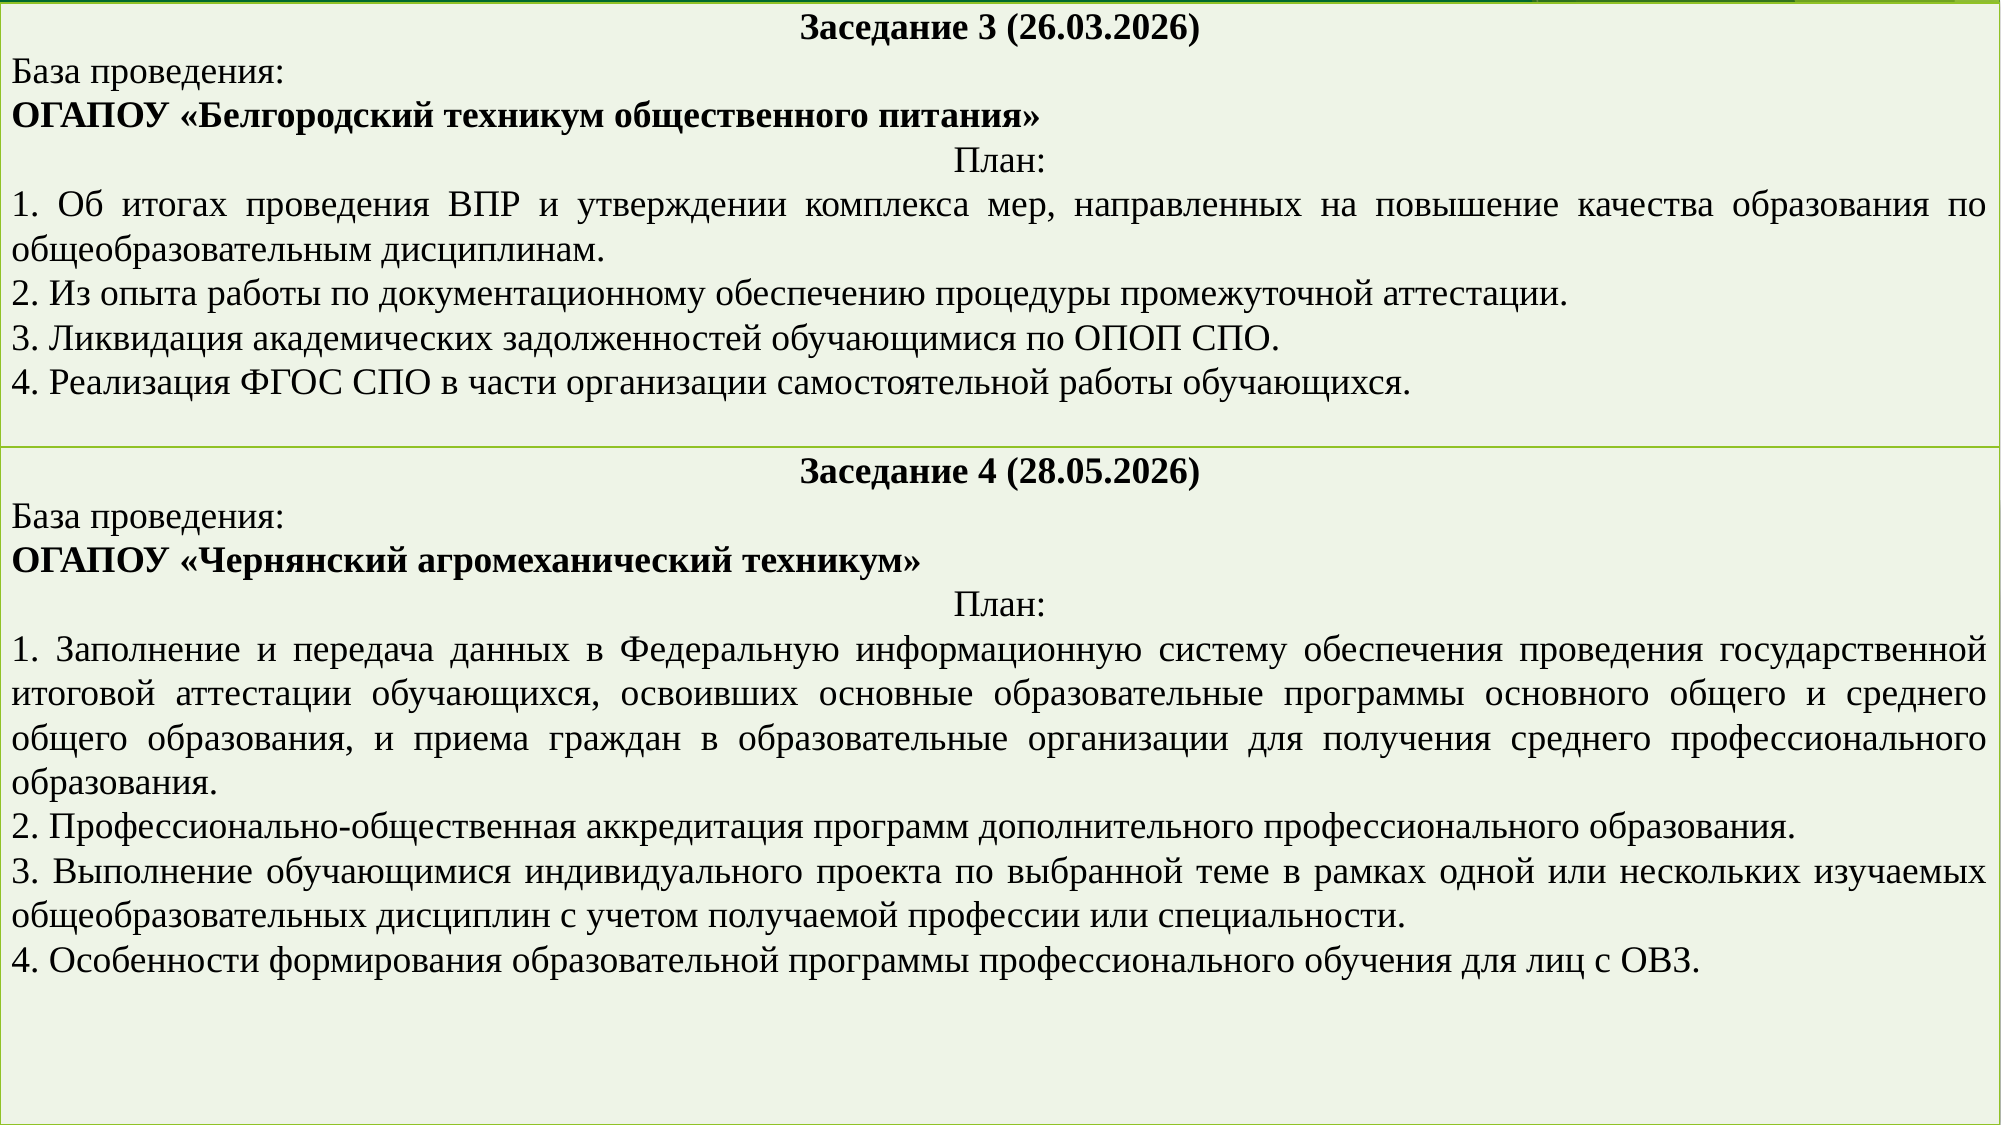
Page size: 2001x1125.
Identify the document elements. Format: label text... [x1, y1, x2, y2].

table_header Заседание 3 (26.03.2026) База проведения: ОГАПОУ «Белгородский техникум общественного питания» План: 1. Об итогах проведения ВПР и утверждении комплекса мер, направленных на повышение качества образования по общеобразовательным дисциплинам. 2. Из опыта работы по документационному обеспечению процедуры промежуточной аттестации. 3. Ликвидация академических задолженностей обучающимися по ОПОП СПО. 4. Реализация ФГОС СПО в части организации самостоятельной работы обучающихся. [1, 4, 1999, 446]
table_header Заседание 4 (28.05.2026) База проведения: ОГАПОУ «Чернянский агромеханический техникум» План: 1. Заполнение и передача данных в Федеральную информационную систему обеспечения проведения государственной итоговой аттестации обучающихся, освоивших основные образовательные программы основного общего и среднего общего образования, и приема граждан в образовательные организации для получения среднего профессионального образования. 2. Профессионально-общественная аккредитация программ дополнительного профессионального образования. 3. Выполнение обучающимися индивидуального проекта по выбранной теме в рамках одной или нескольких изучаемых общеобразовательных дисциплин с учетом получаемой профессии или специальности. 4. Особенности формирования образовательной программы профессионального обучения для лиц с ОВЗ. [1, 448, 1999, 1124]
